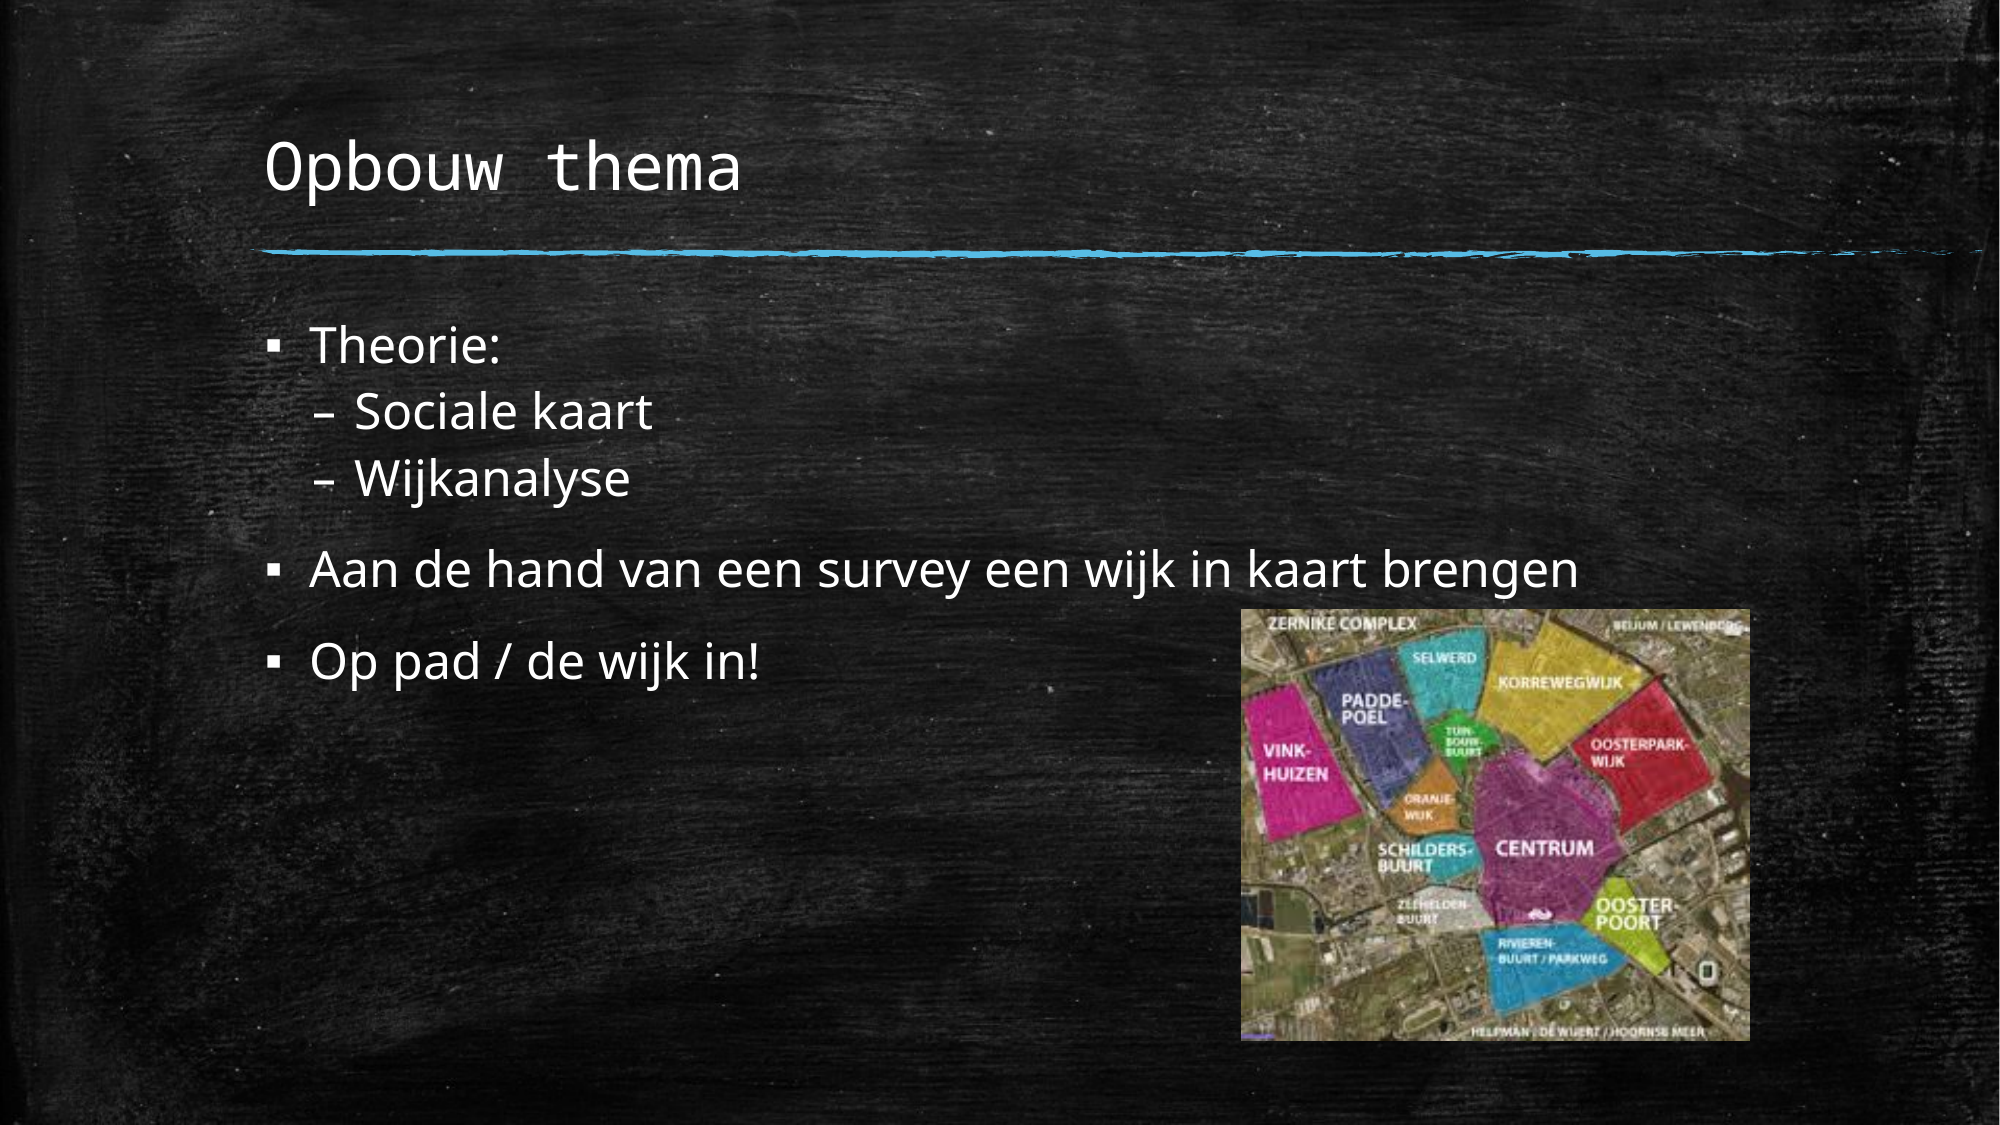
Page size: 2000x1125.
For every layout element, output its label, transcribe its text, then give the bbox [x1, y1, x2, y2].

picture [1241, 609, 1750, 1041]
list Theorie: Sociale kaart Wijkanalyse Aan de hand van een survey een wijk in kaart brengen Op pad / de wijk in! [249, 312, 1750, 1013]
title Opbouw thema [249, 45, 1750, 213]
